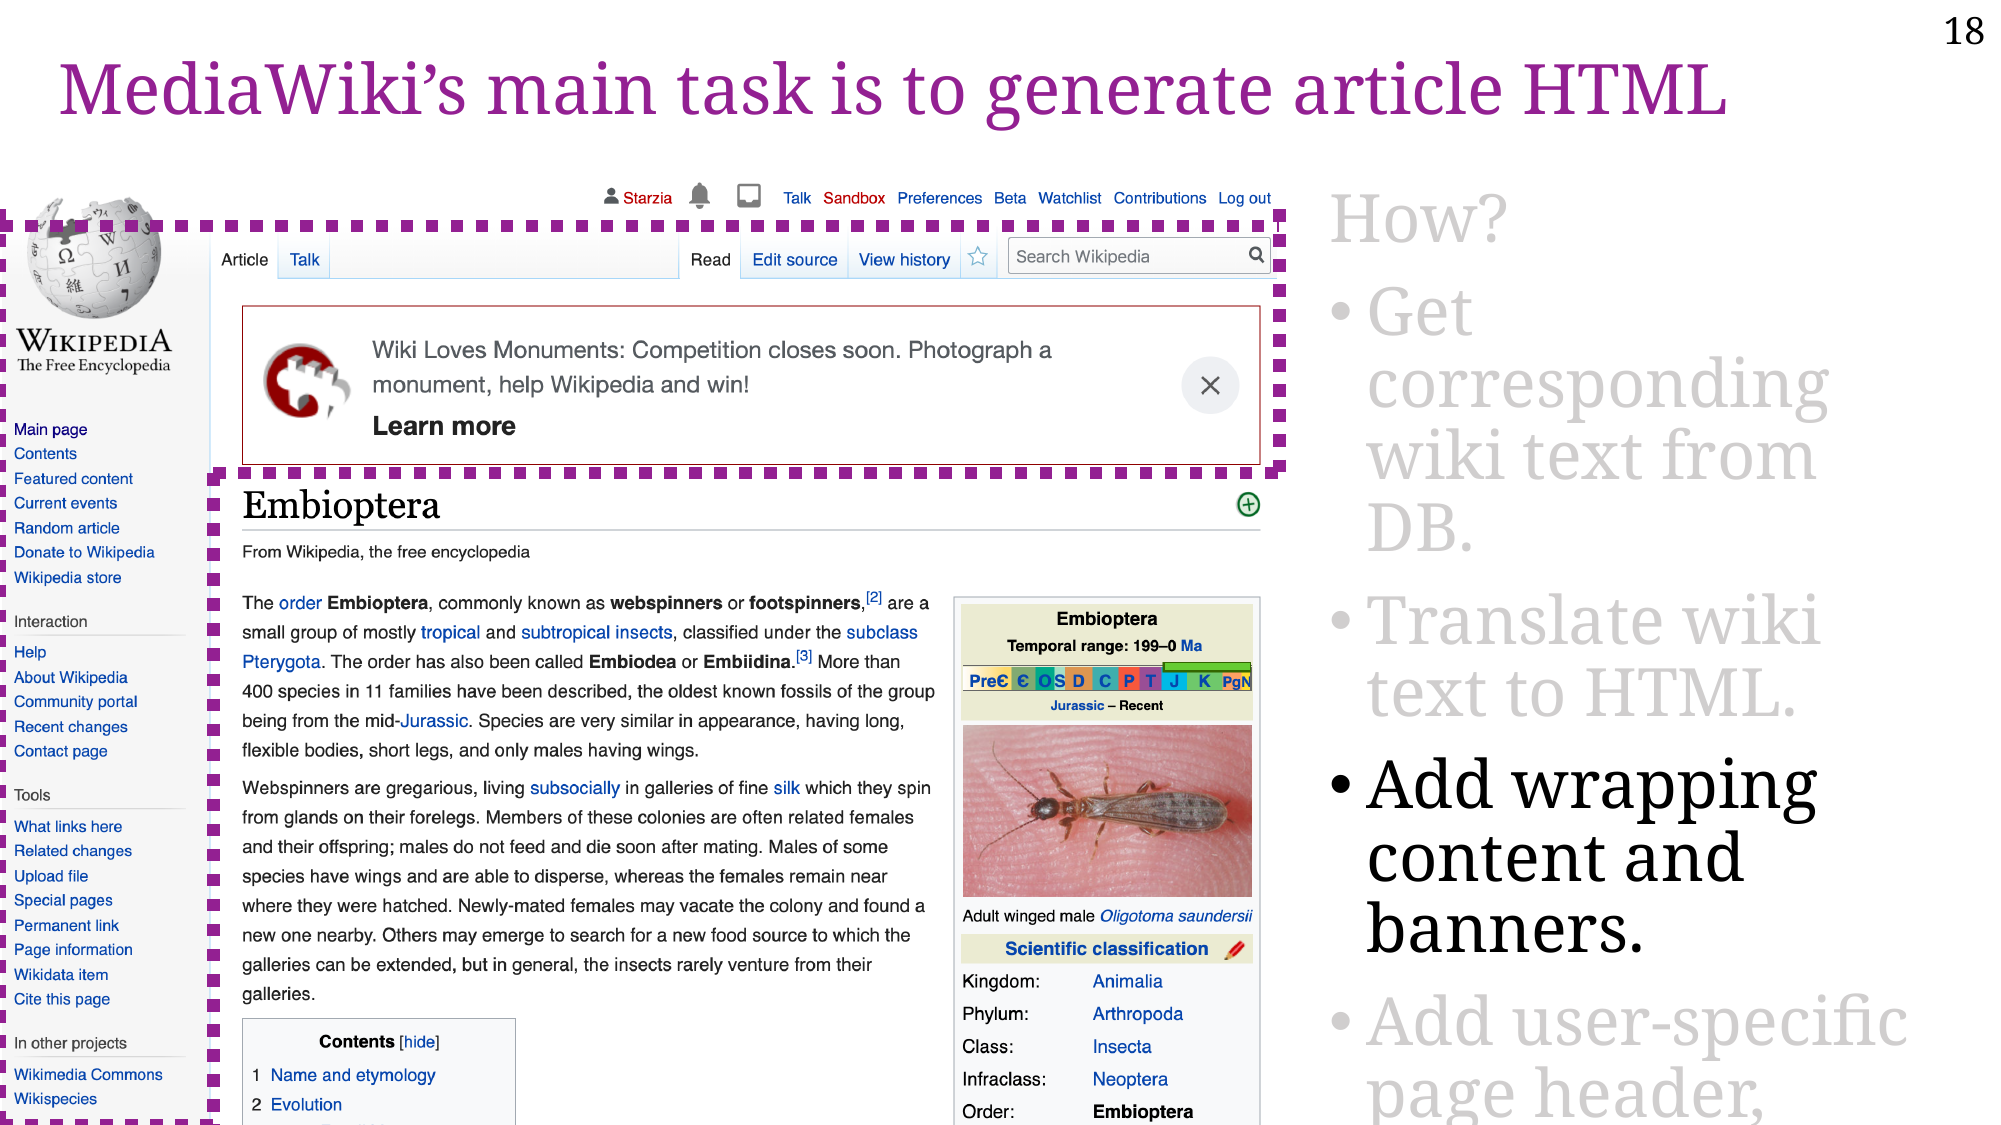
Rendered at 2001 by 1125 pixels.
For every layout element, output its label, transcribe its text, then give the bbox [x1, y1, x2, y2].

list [2, 177, 1277, 225]
list How? Get corresponding wiki text from DB. Translate wiki text to HTML. Add wrapping content and banners. Add user-specific page header, based on cookies in request. [1314, 177, 1953, 1101]
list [2, 227, 1277, 1124]
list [214, 474, 1277, 1125]
title MediaWiki’s main task is to generate article HTML [43, 25, 1953, 158]
text_box 18 [1901, 0, 2000, 60]
